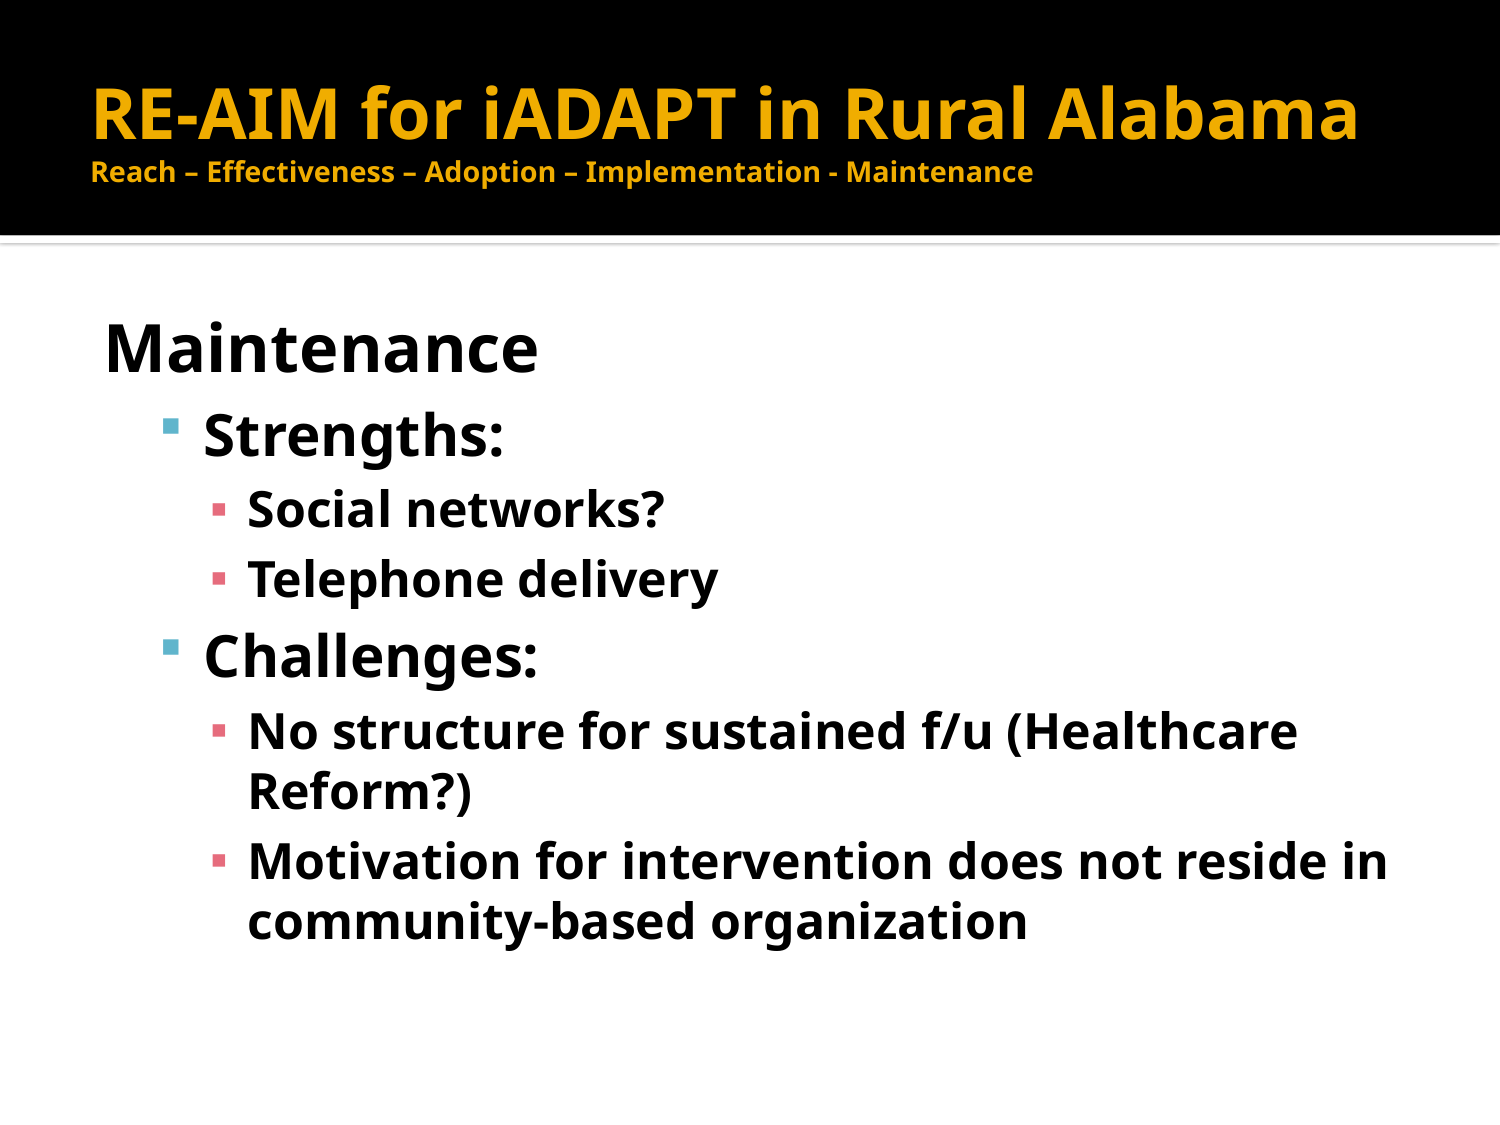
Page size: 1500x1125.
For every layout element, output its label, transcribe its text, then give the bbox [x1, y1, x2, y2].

list Maintenance Strengths: Social networks? Telephone delivery Challenges: No structure for sustained f/u (Healthcare Reform?) Motivation for intervention does not reside in community-based organization [75, 291, 1425, 1050]
title RE-AIM for iADAPT in Rural Alabama Reach – Effectiveness – Adoption – Implementation - Maintenance [75, 25, 1425, 231]
